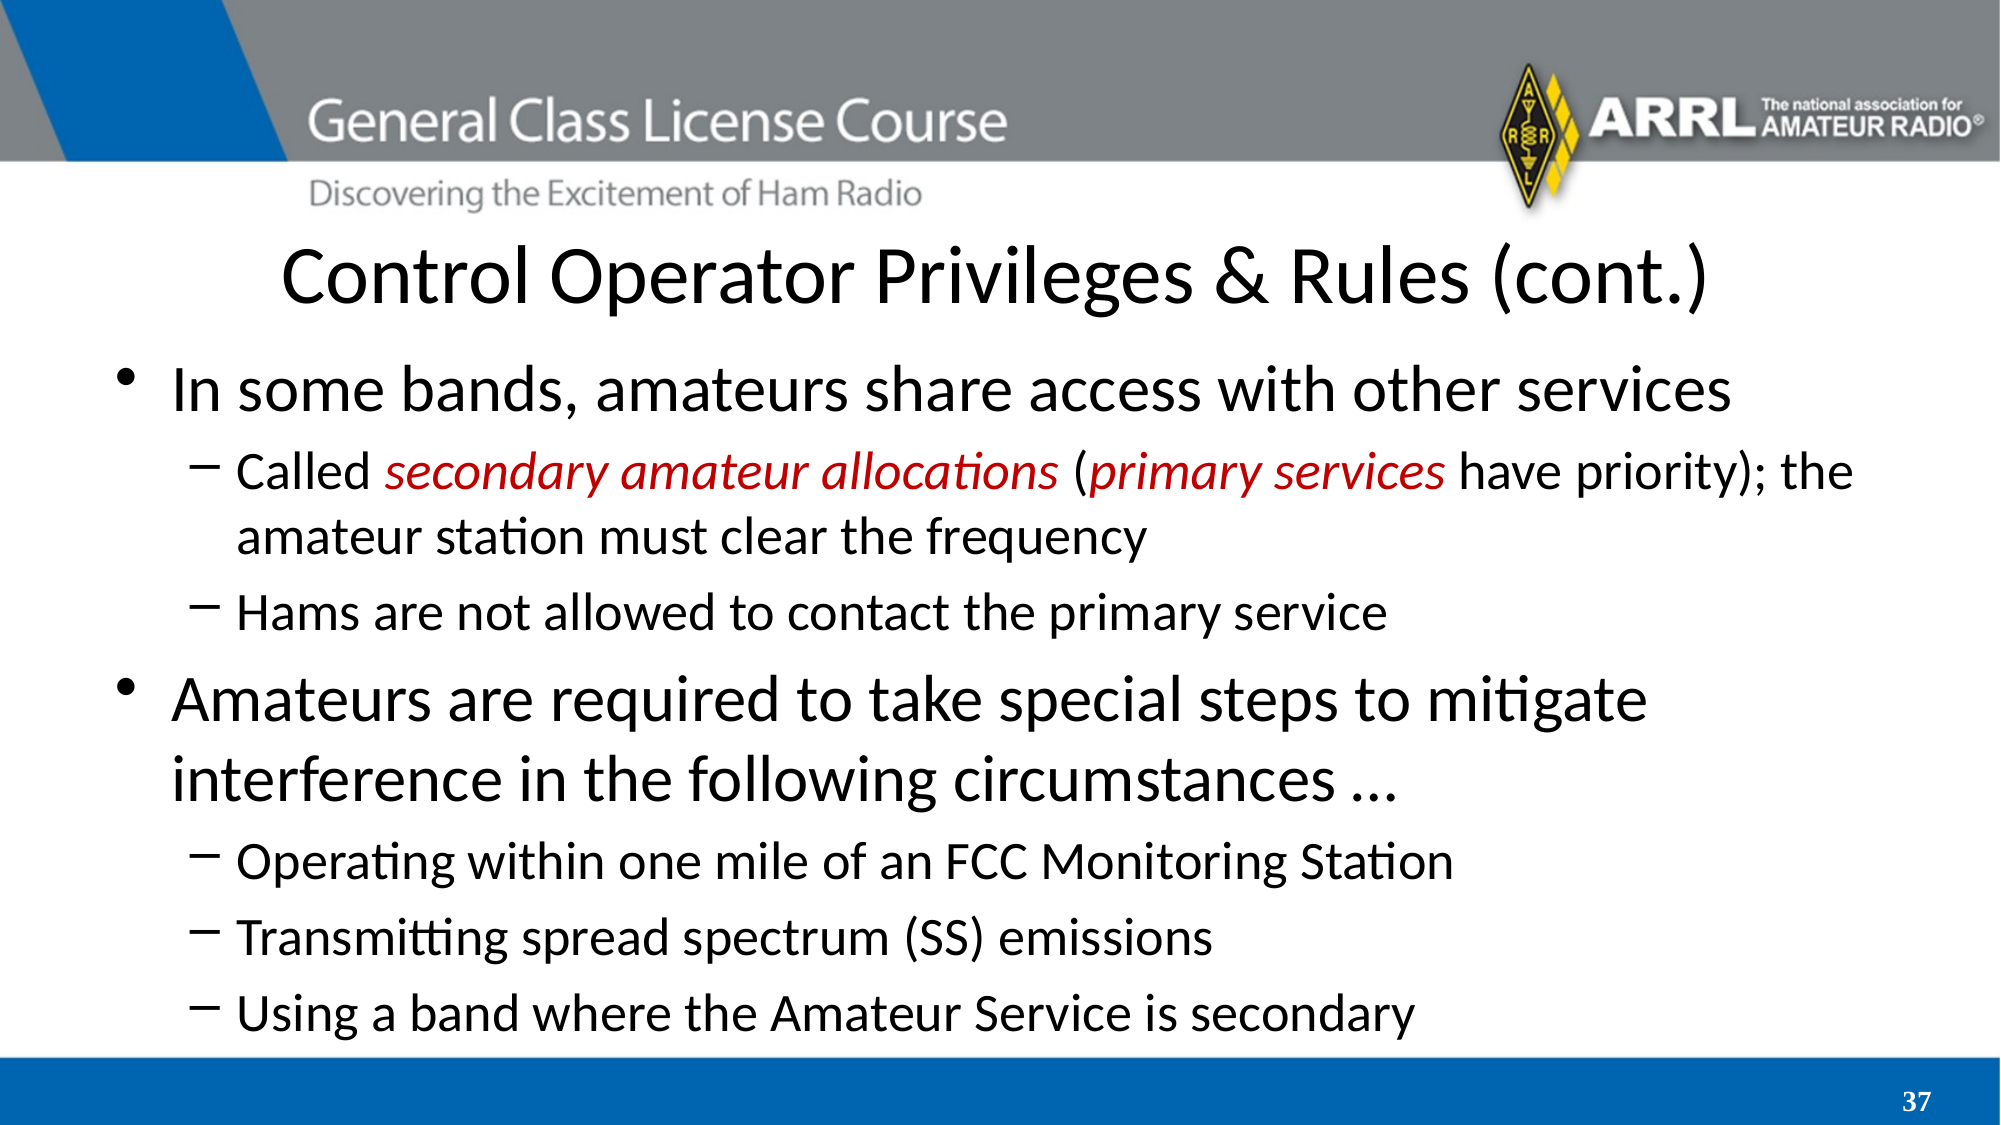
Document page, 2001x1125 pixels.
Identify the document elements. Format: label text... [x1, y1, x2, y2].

title Control Operator Privileges & Rules (cont.) [96, 212, 1897, 356]
list In some bands, amateurs share access with other services Called secondary amateur allocations (primary services have priority); the amateur station must clear the frequency Hams are not allowed to contact the primary service Amateurs are required to take special steps to mitigate interference in the following circumstances … Operating within one mile of an FCC Monitoring Station Transmitting spread spectrum (SS) emissions Using a band where the Amateur Service is secondary [99, 337, 1900, 1056]
picture [0, 0, 2001, 1125]
